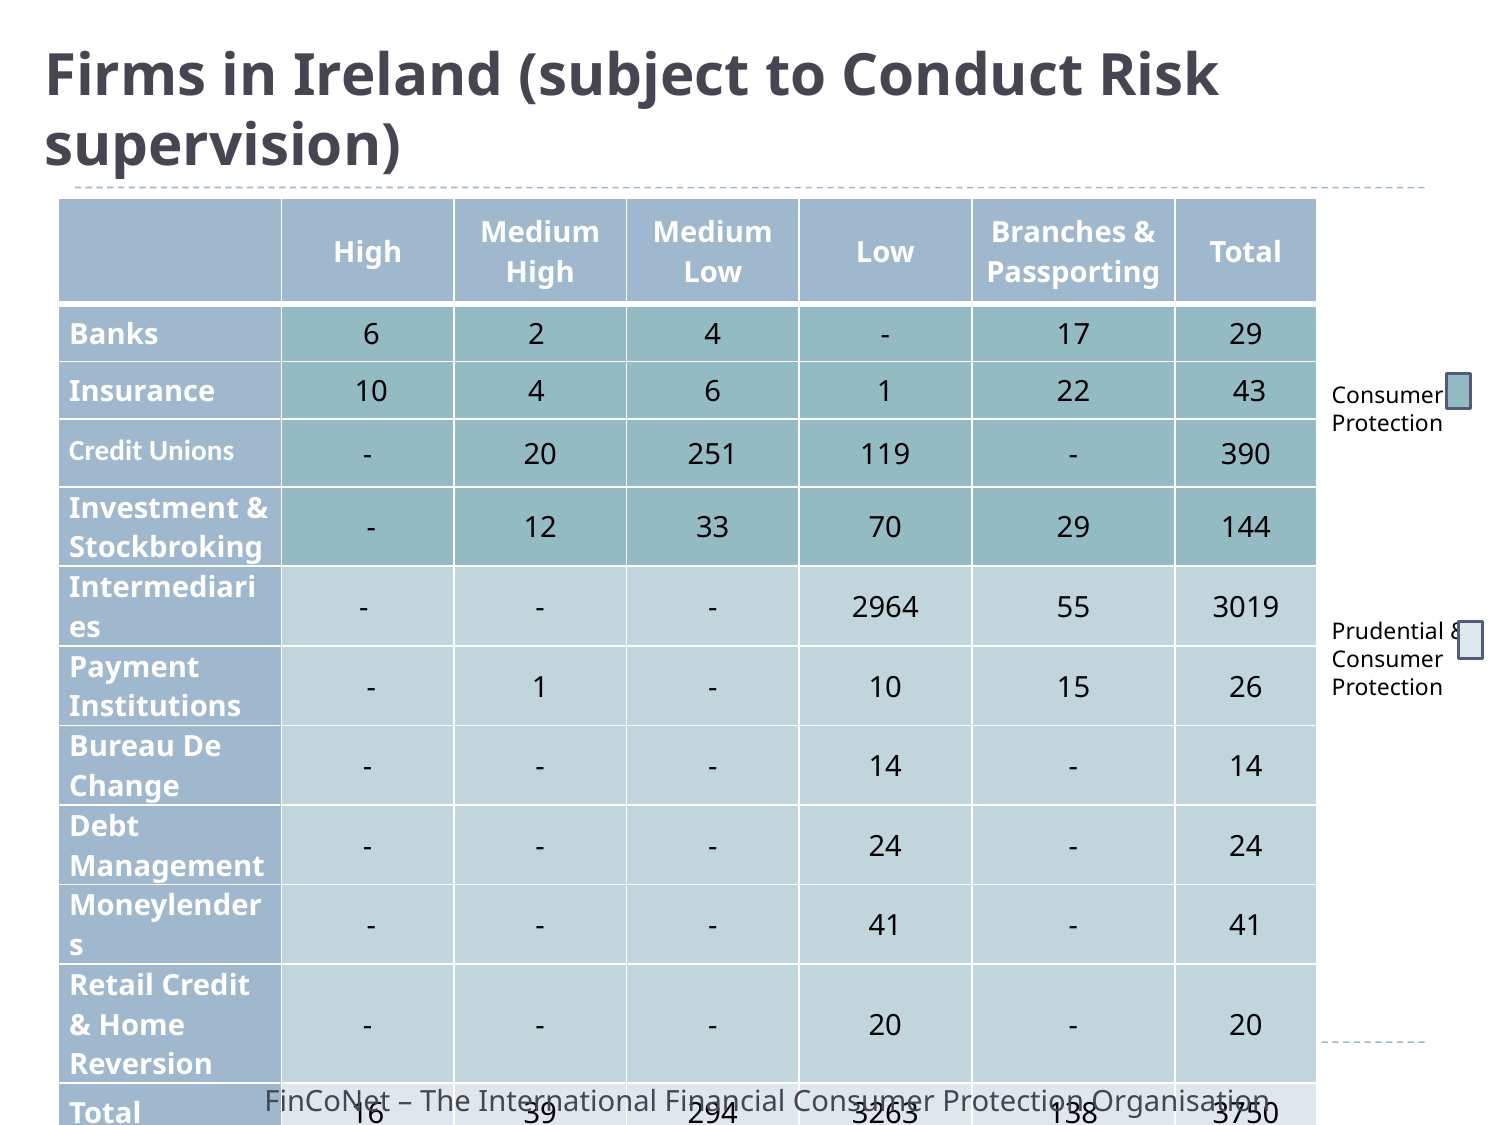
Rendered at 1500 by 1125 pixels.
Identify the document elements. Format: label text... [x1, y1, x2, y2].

table_cell 17 [973, 307, 1174, 361]
table_cell Total [59, 1084, 218, 1125]
table_cell - [973, 885, 1174, 963]
table_cell 20 [800, 965, 971, 1074]
table_cell Bureau De Change [59, 726, 281, 804]
table_cell - [282, 885, 453, 963]
table_cell 251 [627, 420, 798, 486]
table_cell Credit Unions [59, 420, 281, 486]
table_cell - [282, 965, 453, 1074]
table_cell 144 [1176, 488, 1316, 565]
table_cell 6 [627, 362, 798, 418]
table_cell 26 [1176, 647, 1316, 725]
table_cell - [282, 647, 453, 725]
table_cell 14 [1176, 726, 1316, 804]
table_cell - [282, 420, 453, 486]
table_cell 41 [800, 885, 971, 963]
table_cell - [800, 307, 971, 361]
table_cell - [973, 420, 1174, 486]
table_cell 1 [800, 362, 971, 418]
table_cell - [455, 965, 626, 1074]
table_cell 390 [1176, 420, 1316, 486]
table_cell 43 [1176, 362, 1316, 418]
title Firms in Ireland (subject to Conduct Risk supervision) [29, 54, 1447, 185]
table_cell 2964 [800, 567, 971, 645]
table_cell - [627, 806, 798, 884]
table_cell Banks [59, 307, 281, 361]
table_cell - [282, 488, 453, 565]
table_cell 20 [1176, 965, 1316, 1074]
table_cell 41 [1176, 885, 1316, 963]
table_cell 1 [455, 647, 626, 725]
table_cell Intermediaries [59, 567, 281, 645]
table_cell - [627, 885, 798, 963]
table_cell Investment & Stockbroking [59, 488, 281, 565]
table_cell - [627, 647, 798, 725]
table_cell 22 [973, 362, 1174, 418]
table_header [59, 199, 281, 301]
table_cell 24 [1176, 806, 1316, 884]
table_cell - [282, 567, 453, 645]
text_box [1457, 620, 1484, 660]
table_header High [282, 199, 453, 301]
table_cell 6 [282, 307, 453, 361]
text_box FinCoNet – The International Financial Consumer Protection Organisation [218, 1074, 1317, 1125]
table_cell 3019 [1176, 567, 1316, 645]
table_cell 70 [800, 488, 971, 565]
table_header Medium High [455, 199, 626, 301]
table_cell 10 [800, 647, 971, 725]
table_cell Retail Credit & Home Reversion [59, 965, 281, 1082]
table_cell 15 [973, 647, 1174, 725]
table_header Low [800, 199, 971, 301]
table_cell 29 [1176, 307, 1316, 361]
text_box Consumer Protection [1316, 373, 1500, 444]
table_cell Debt Management [59, 806, 281, 884]
table_cell - [627, 965, 798, 1074]
table_cell 2 [455, 307, 626, 361]
table_cell 29 [973, 488, 1174, 565]
table_cell - [455, 885, 626, 963]
text_box Prudential & Consumer Protection [1316, 609, 1500, 707]
table_cell 12 [455, 488, 626, 565]
table_cell - [455, 726, 626, 804]
table_cell Insurance [59, 362, 281, 418]
table_cell - [282, 806, 453, 884]
text_box [1445, 372, 1472, 410]
table_cell - [627, 726, 798, 804]
table_header Total [1176, 199, 1316, 301]
table_cell 55 [973, 567, 1174, 645]
table_cell 24 [800, 806, 971, 884]
table_cell Moneylenders [59, 885, 281, 963]
table_header Branches & Passporting [973, 199, 1174, 301]
table_cell 33 [627, 488, 798, 565]
table_cell - [455, 806, 626, 884]
table_cell - [973, 726, 1174, 804]
table_cell Payment Institutions [59, 647, 281, 725]
table_cell 10 [282, 362, 453, 418]
table_cell - [973, 806, 1174, 884]
table_cell - [627, 567, 798, 645]
table_cell 14 [800, 726, 971, 804]
table_cell 119 [800, 420, 971, 486]
table_cell 4 [455, 362, 626, 418]
table_cell - [282, 726, 453, 804]
table_cell - [973, 965, 1174, 1074]
table_cell - [455, 567, 626, 645]
table_cell 20 [455, 420, 626, 486]
table_header Medium Low [627, 199, 798, 301]
table_cell 4 [627, 307, 798, 361]
